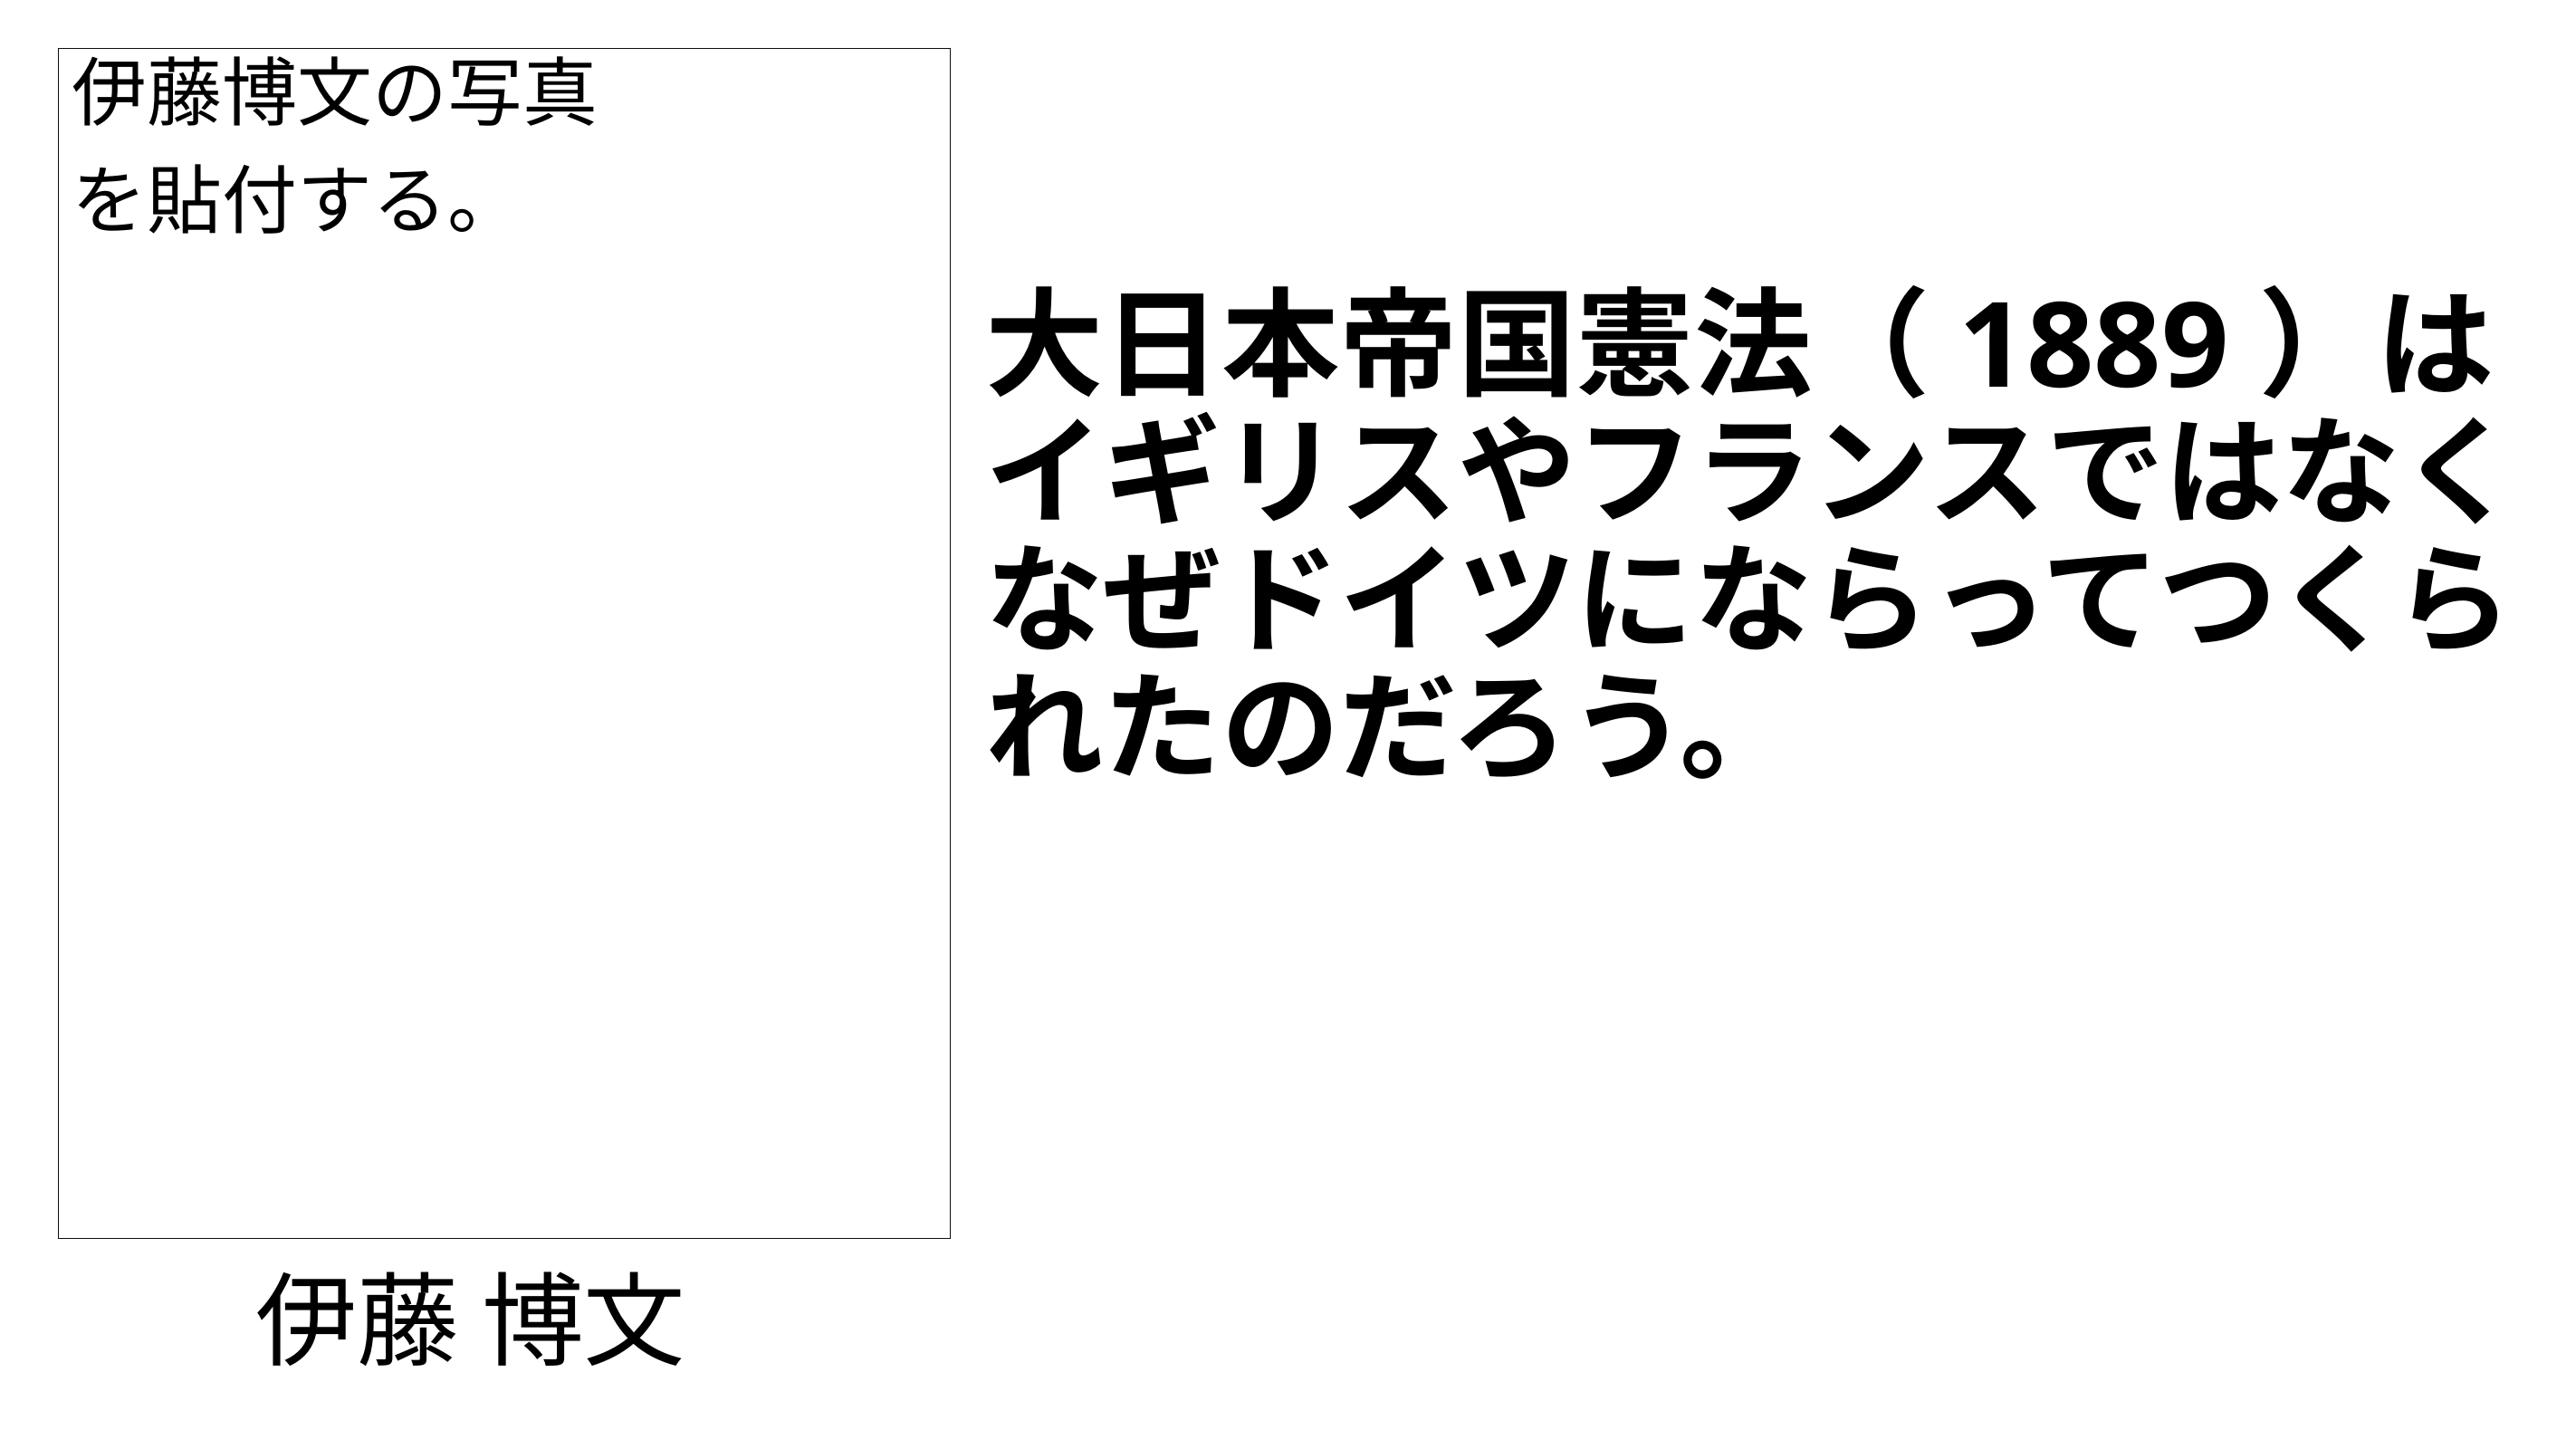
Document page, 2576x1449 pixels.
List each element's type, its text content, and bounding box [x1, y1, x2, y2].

text_box 伊藤 博文 [242, 1302, 2459, 1348]
list 伊藤博文の写真 を貼付する。 [58, 48, 951, 1239]
title 大日本帝国憲法（1889）は イギリスやフランスではなくなぜドイツにならってつくられたのだろう。 [972, 139, 2537, 942]
